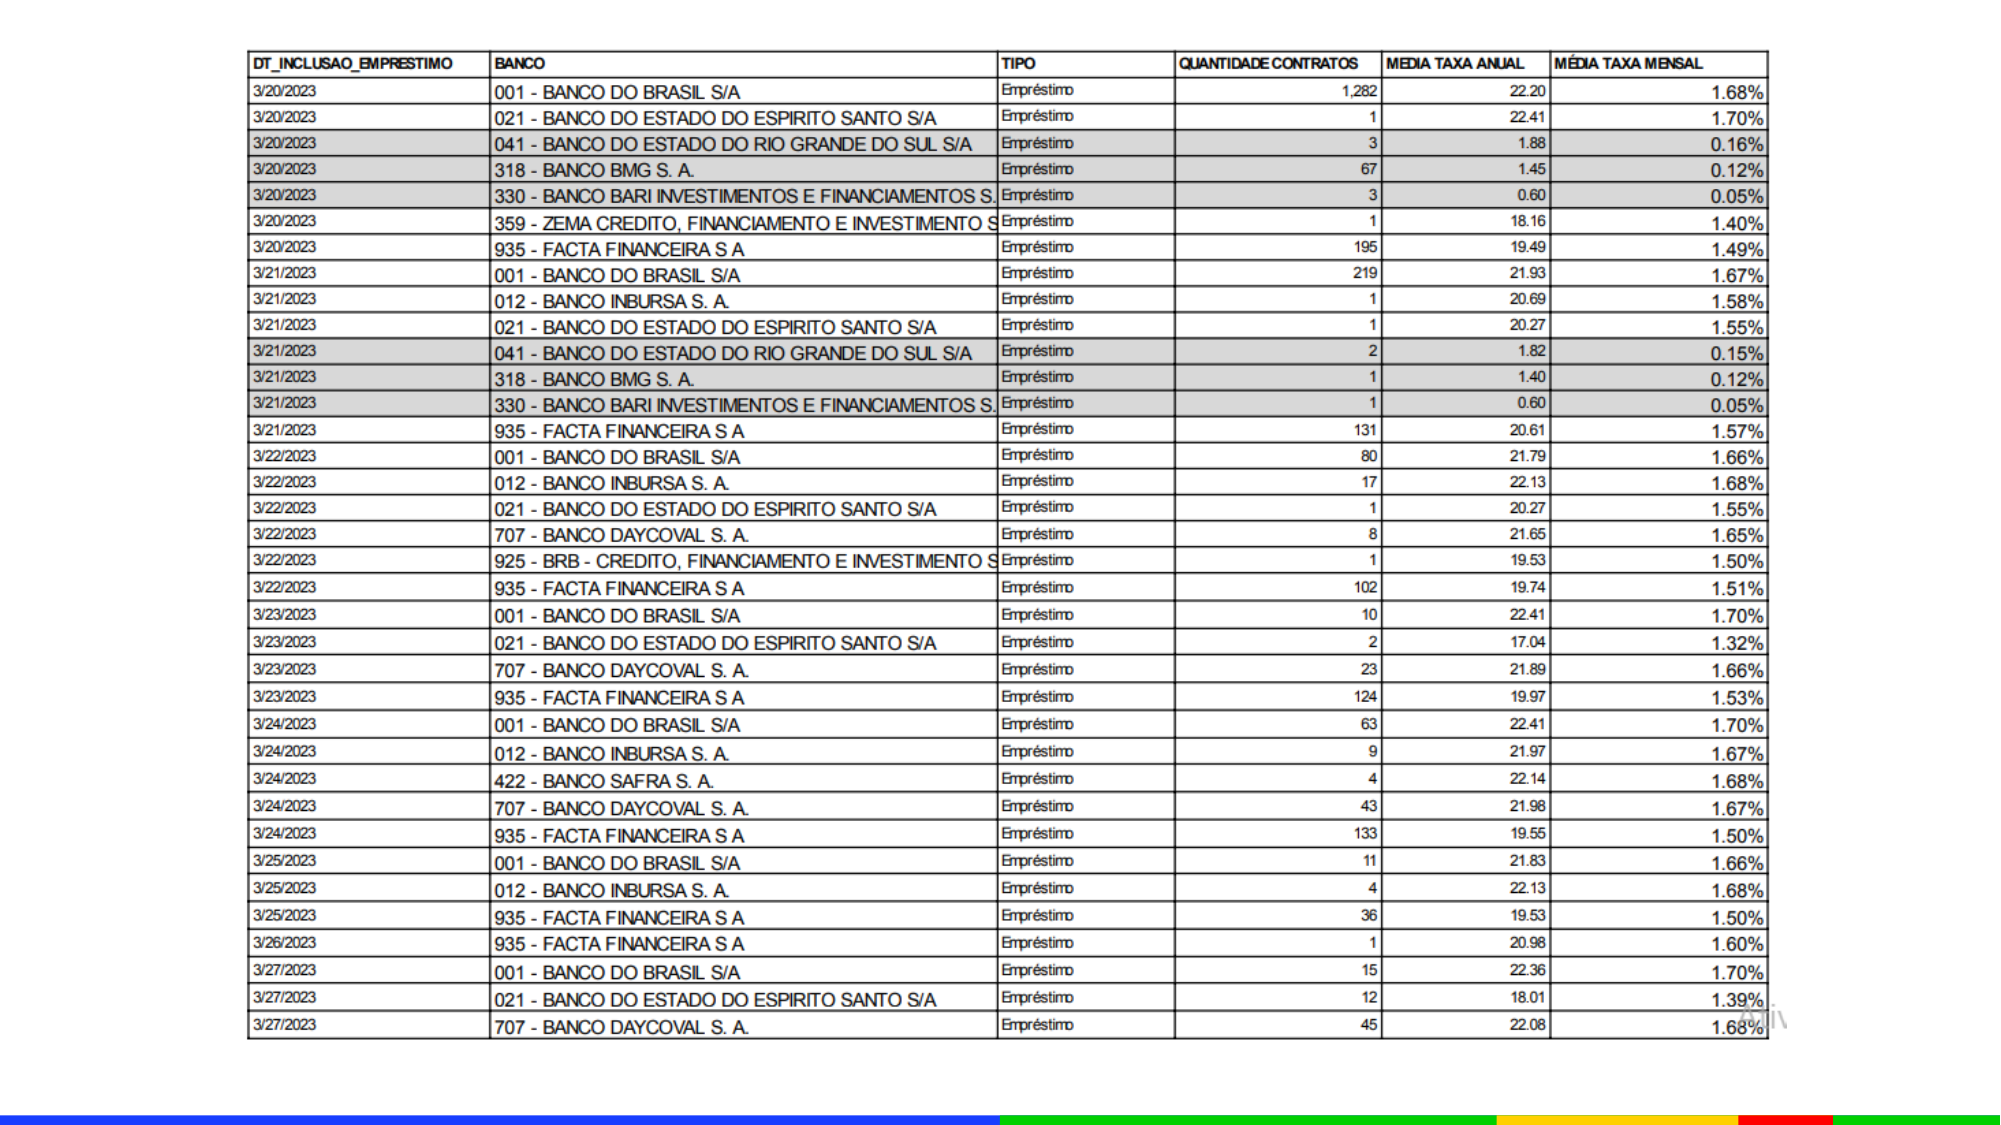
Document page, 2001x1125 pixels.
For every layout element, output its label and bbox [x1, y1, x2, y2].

list [234, 39, 1787, 1041]
